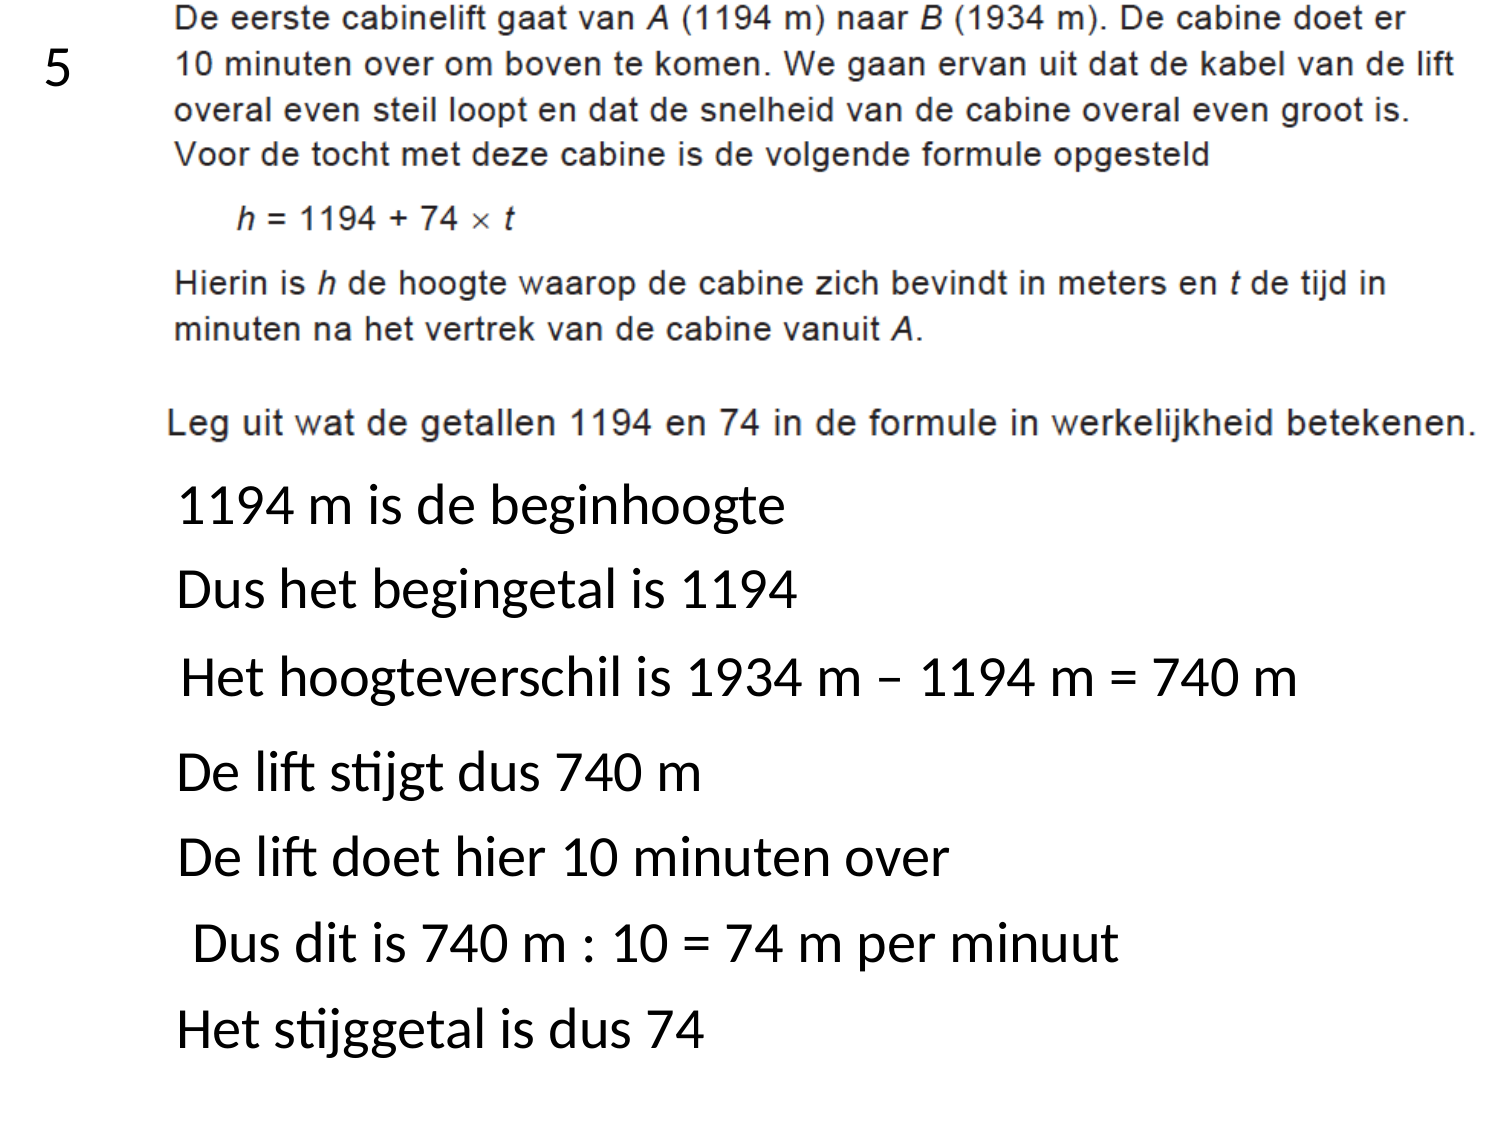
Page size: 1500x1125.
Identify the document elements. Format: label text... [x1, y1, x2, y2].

text_box Het hoogteverschil is 1934 m – 1194 m = 740 m [165, 631, 1316, 716]
text_box De lift stijgt dus 740 m [161, 725, 718, 811]
picture [157, 389, 1500, 454]
text_box Het stijggetal is dus 74 [161, 982, 720, 1068]
text_box 1194 m is de beginhoogte [161, 462, 802, 544]
text_box De lift doet hier 10 minuten over [163, 811, 966, 896]
picture [0, 0, 1500, 346]
text_box Dus het begingetal is 1194 [162, 542, 814, 628]
text_box Dus dit is 740 m : 10 = 74 m per minuut [177, 896, 1137, 982]
